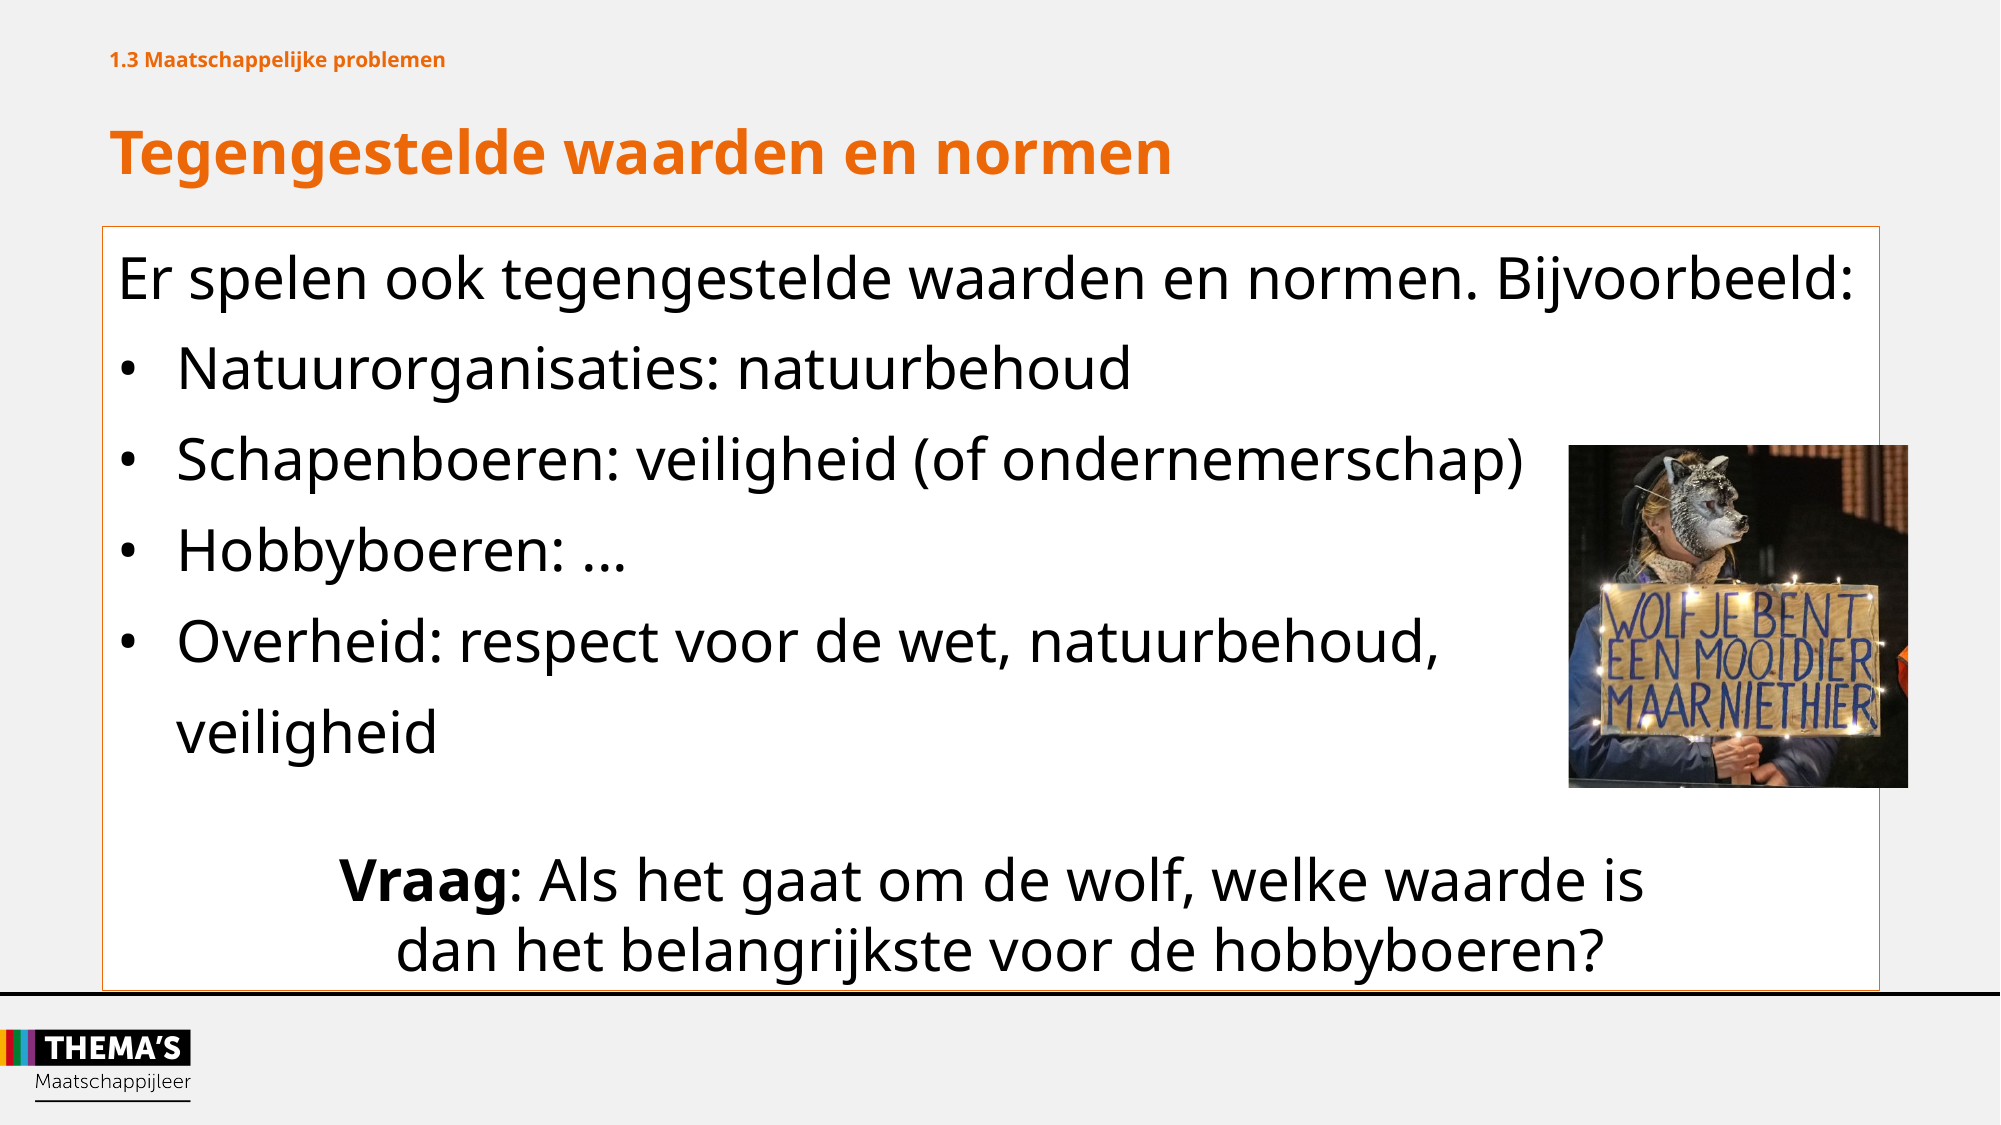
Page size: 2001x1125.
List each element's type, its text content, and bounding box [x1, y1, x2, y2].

list Er spelen ook tegengestelde waarden en normen. Bijvoorbeeld: • Natuurorganisaties: natuurbehoud • Schapenboeren: veiligheid (of ondernemerschap) • Hobbyboeren: ... • Overheid: respect voor de wet, natuurbehoud, veiligheid [102, 226, 1880, 991]
picture [1568, 445, 1909, 788]
text_box Vraag: Als het gaat om de wolf, welke waarde is dan het belangrijkste voor de hobbyboeren? [324, 835, 1676, 1036]
picture [0, 993, 203, 1125]
list Tegengestelde waarden en normen [94, 114, 1879, 205]
list 1.3 Maatschappelijke problemen [94, 33, 941, 88]
